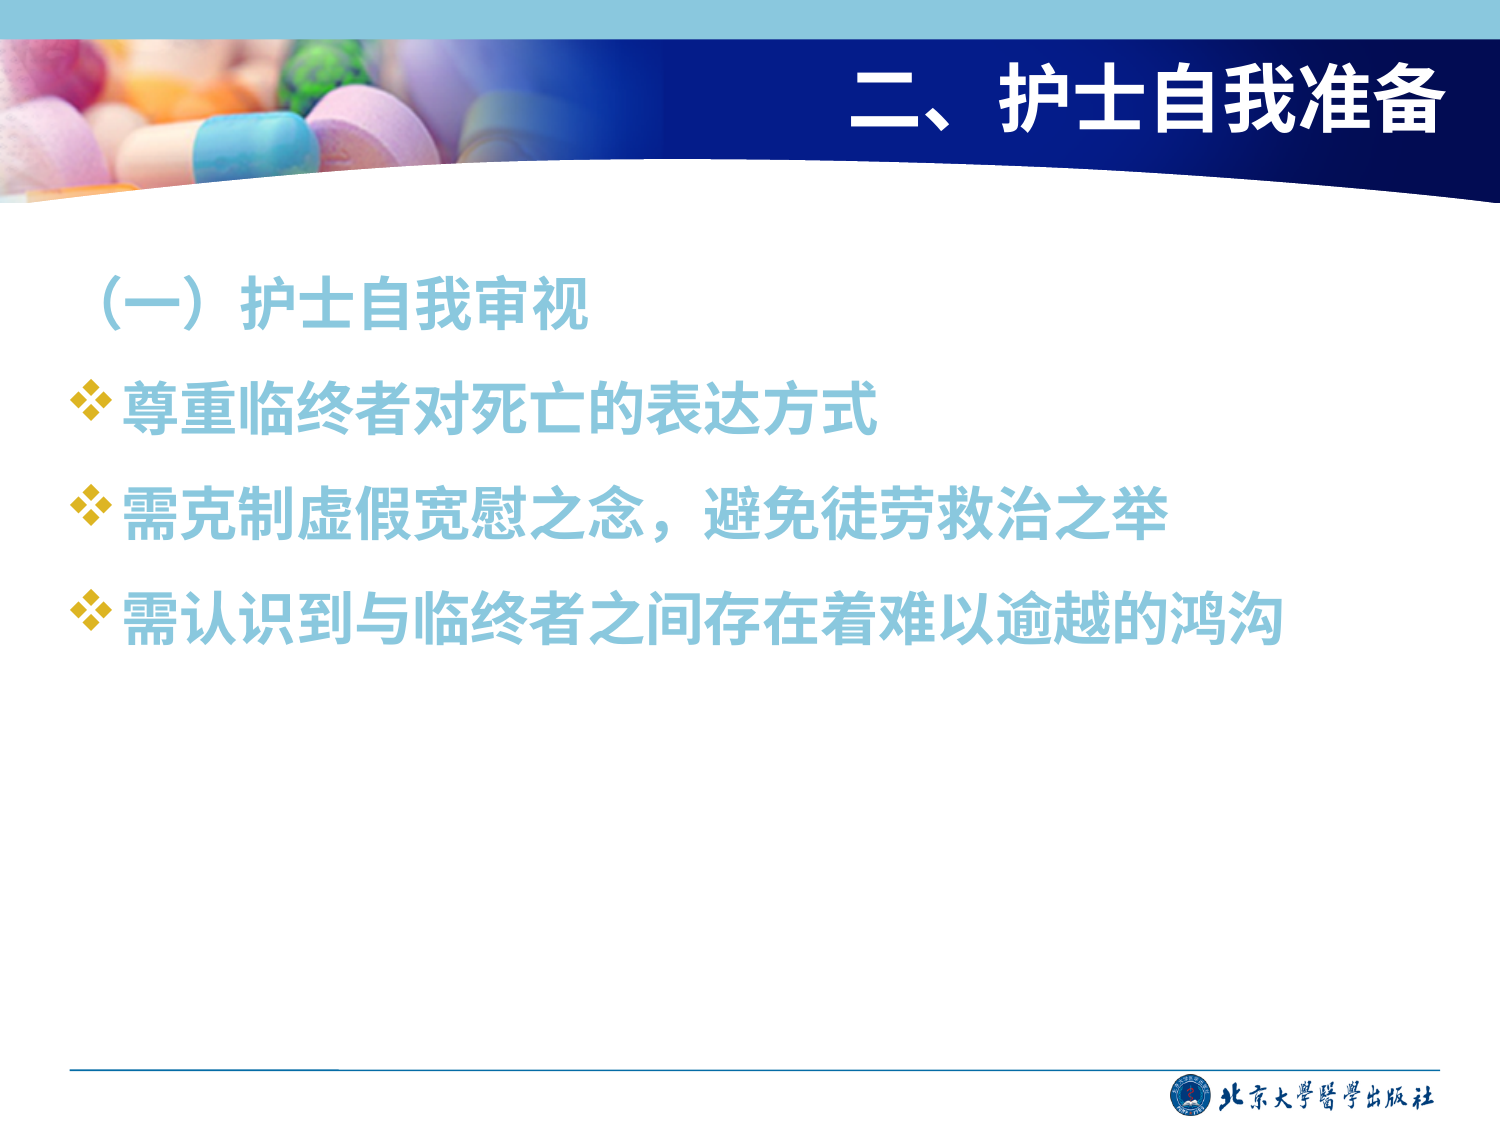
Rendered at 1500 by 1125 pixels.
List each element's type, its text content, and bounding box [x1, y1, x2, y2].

picture [0, 40, 1500, 203]
title 二、护士自我准备 [137, 49, 1463, 143]
list （一）护士自我审视 尊重临终者对死亡的表达方式 需克制虚假宽慰之念，避免徒劳救治之举 需认识到与临终者之间存在着难以逾越的鸿沟 [49, 224, 1463, 1026]
picture [1170, 1074, 1436, 1118]
